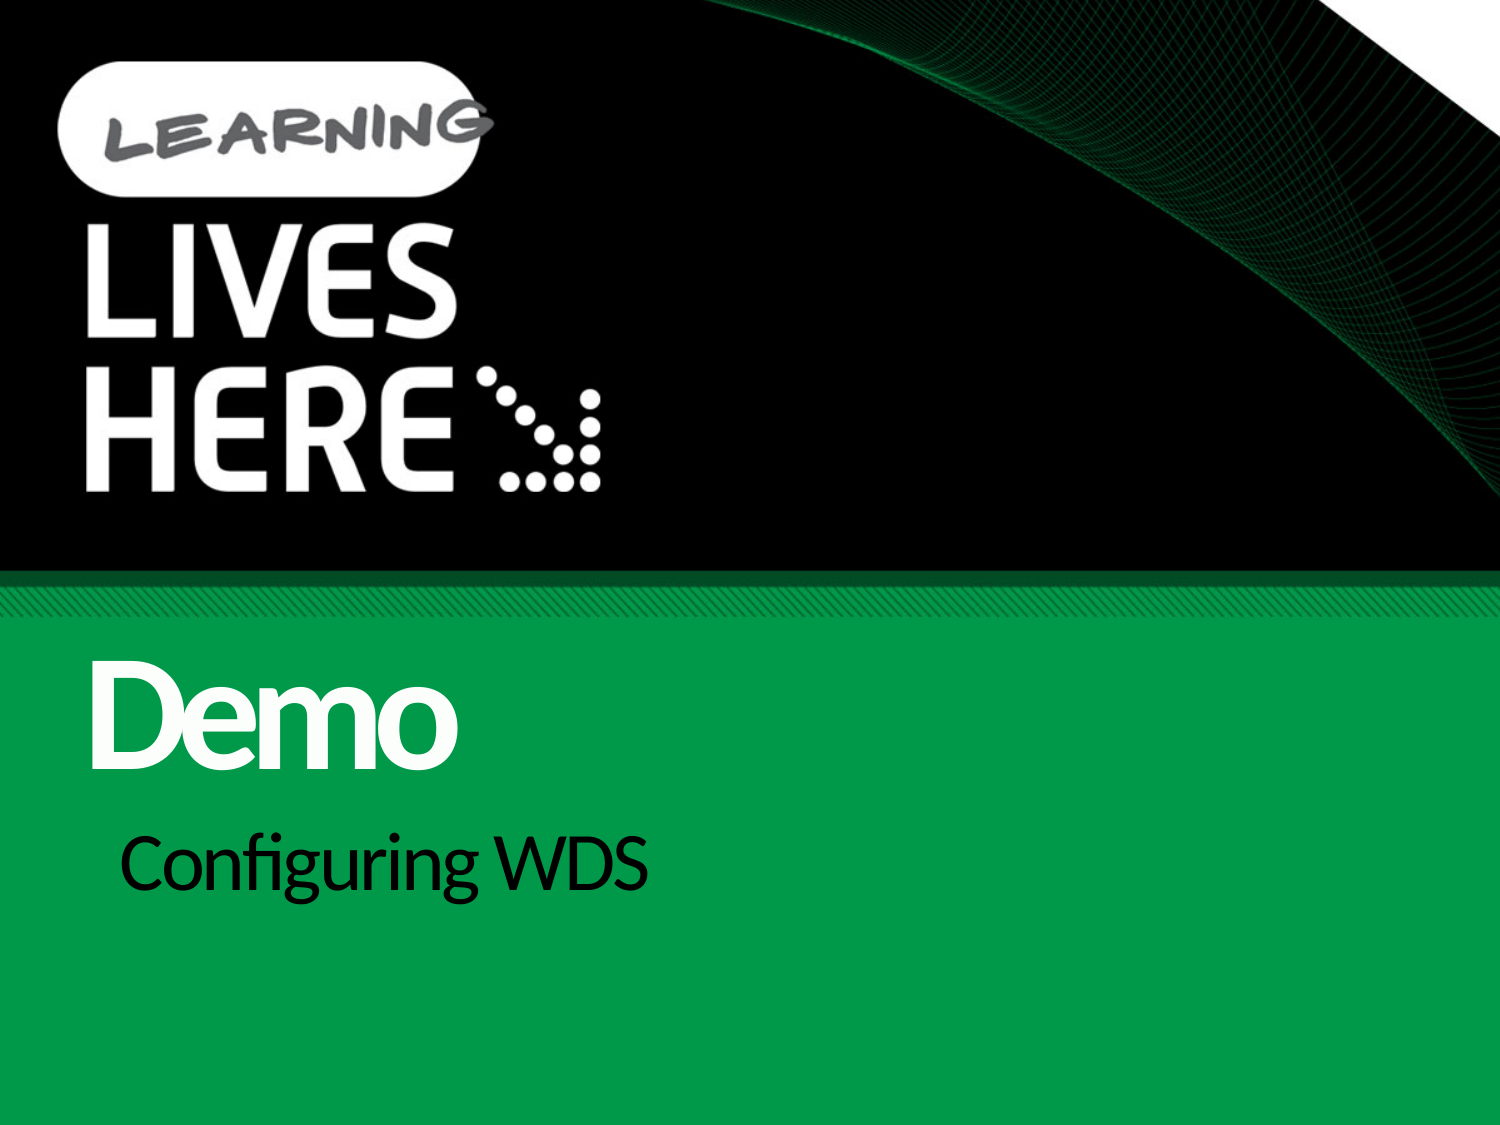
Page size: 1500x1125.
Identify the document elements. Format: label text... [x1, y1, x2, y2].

picture [0, 0, 1500, 1125]
list Demo [83, 625, 1344, 800]
title Configuring WDS [119, 818, 1375, 943]
